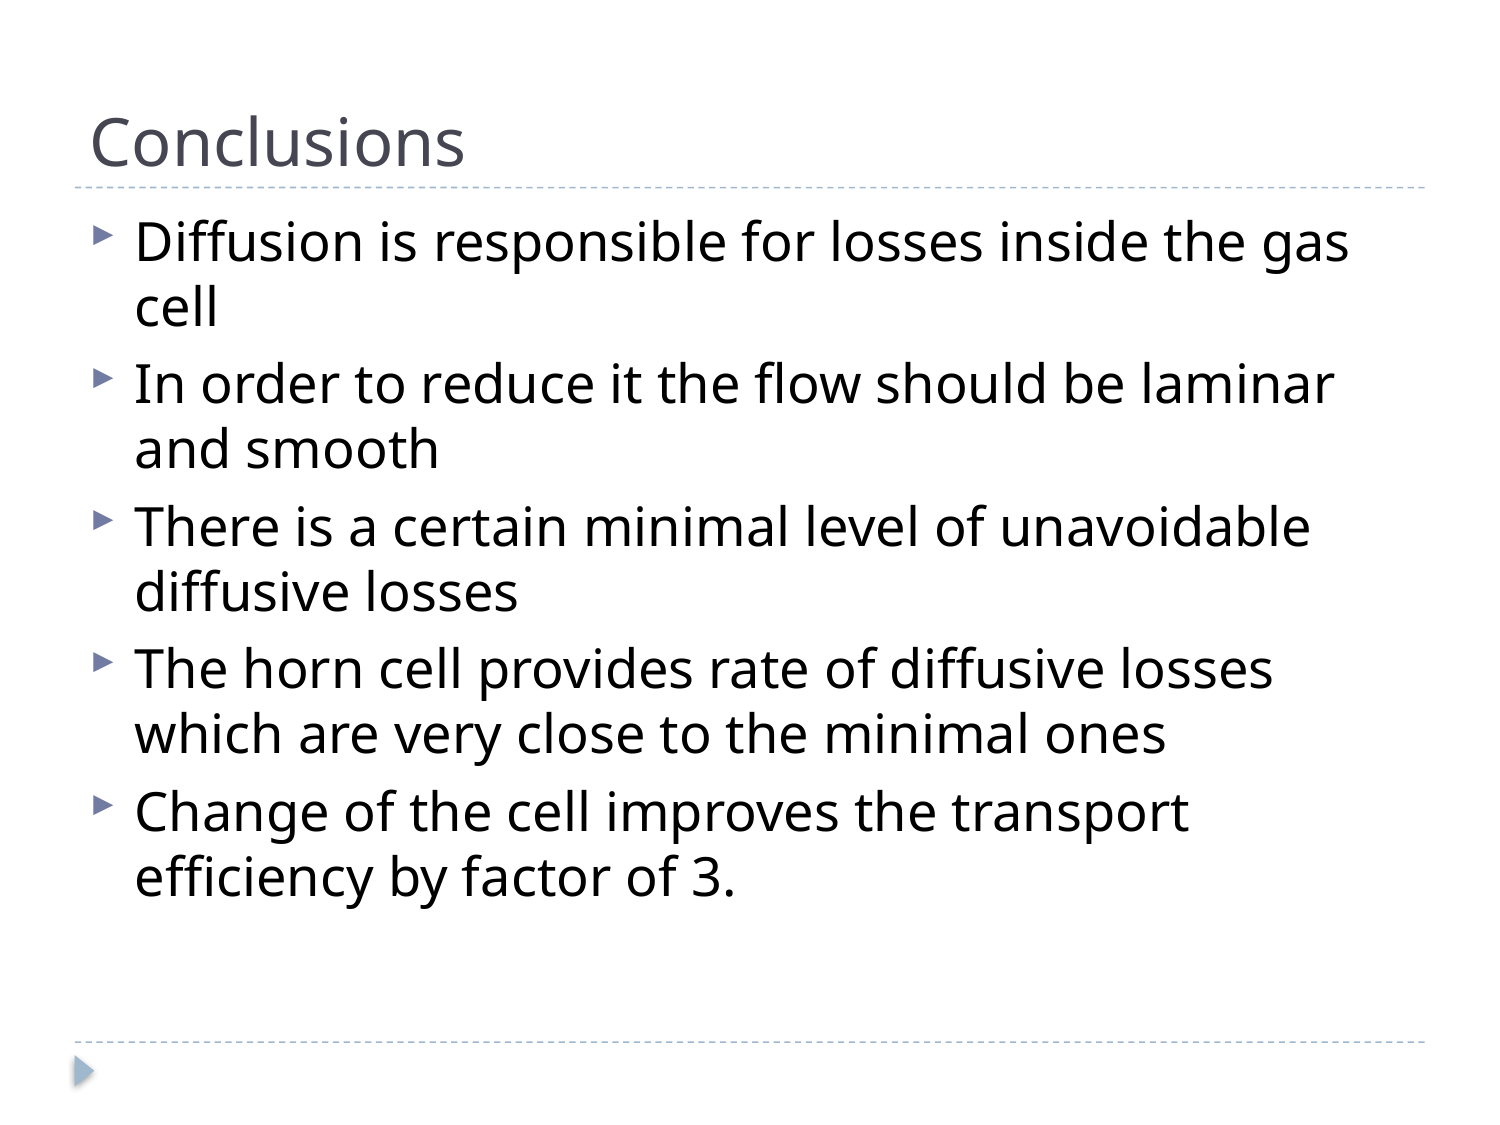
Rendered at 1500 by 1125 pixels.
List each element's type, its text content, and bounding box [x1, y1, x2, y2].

list Diffusion is responsible for losses inside the gas cell In order to reduce it the flow should be laminar and smooth There is a certain minimal level of unavoidable diffusive losses The horn cell provides rate of diffusive losses which are very close to the minimal ones Change of the cell improves the transport efficiency by factor of 3. [75, 200, 1425, 1010]
title Conclusions [75, 24, 1425, 188]
